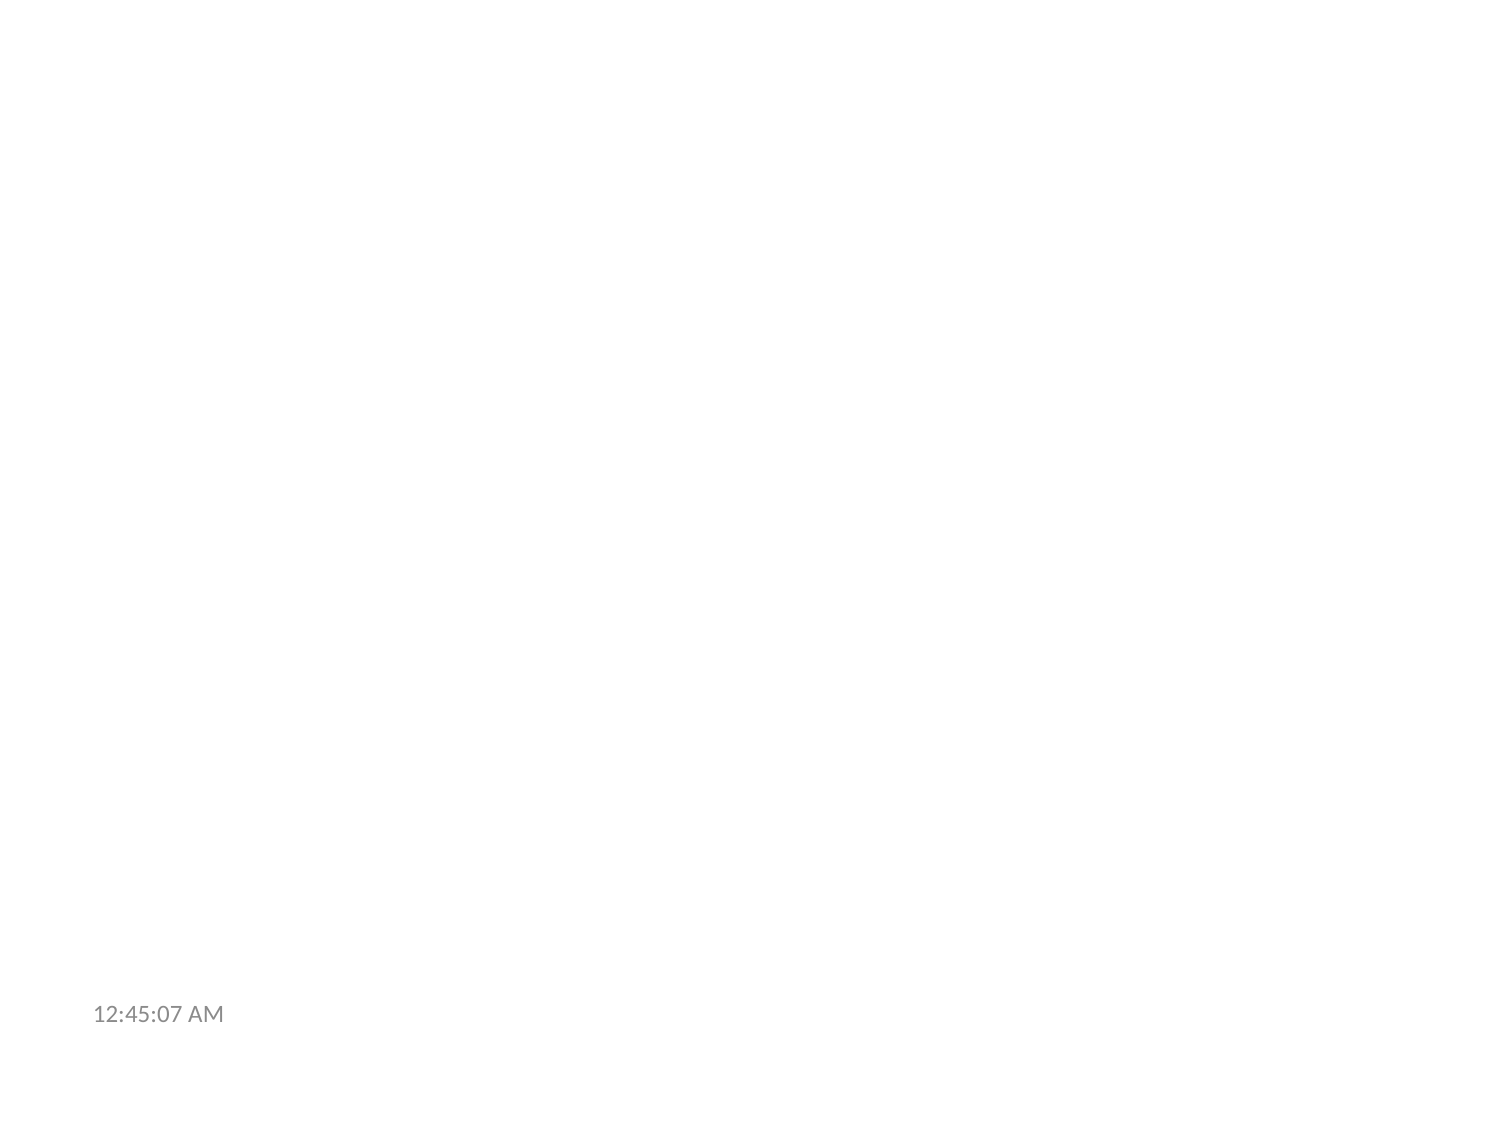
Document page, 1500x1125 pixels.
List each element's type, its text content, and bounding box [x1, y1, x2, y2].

text_box 3:35:09 PM [77, 982, 428, 1043]
